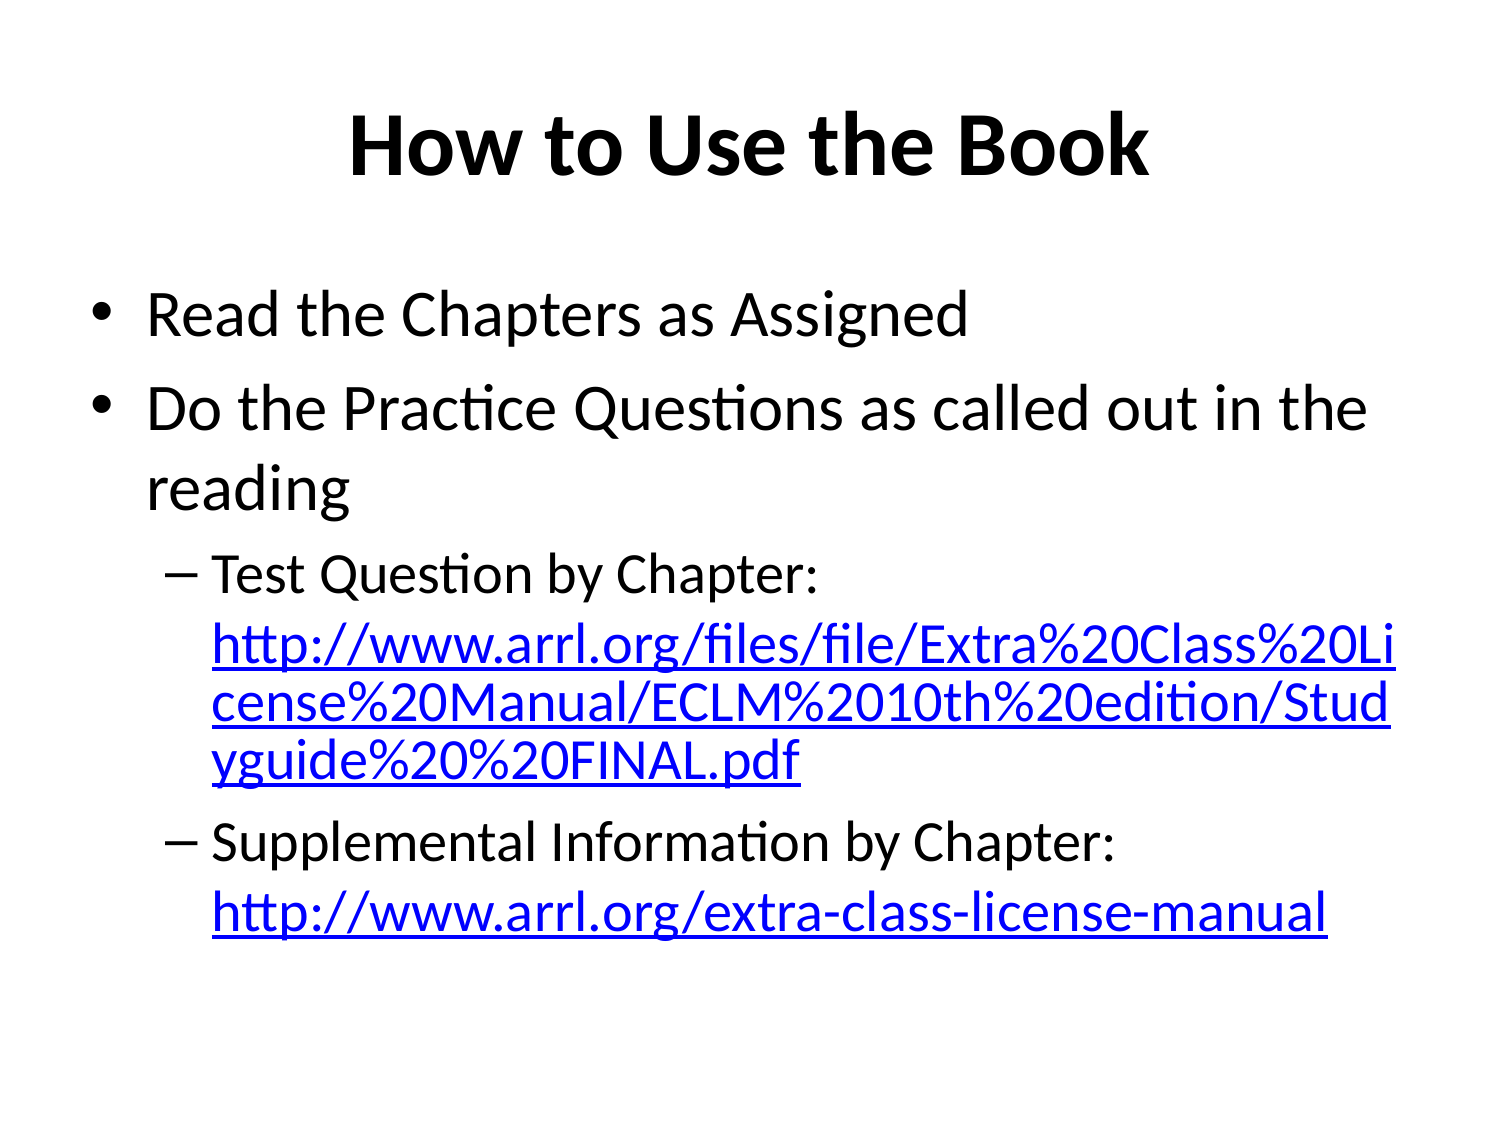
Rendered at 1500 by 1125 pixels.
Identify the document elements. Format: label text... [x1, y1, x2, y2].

title How to Use the Book [75, 45, 1425, 233]
list Read the Chapters as Assigned Do the Practice Questions as called out in the reading Test Question by Chapter: http://www.arrl.org/files/file/Extra%20Class%20License%20Manual/ECLM%2010th%20edition/Studyguide%20%20FINAL.pdf Supplemental Information by Chapter: http://www.arrl.org/extra-class-license-manual [75, 262, 1425, 1005]
